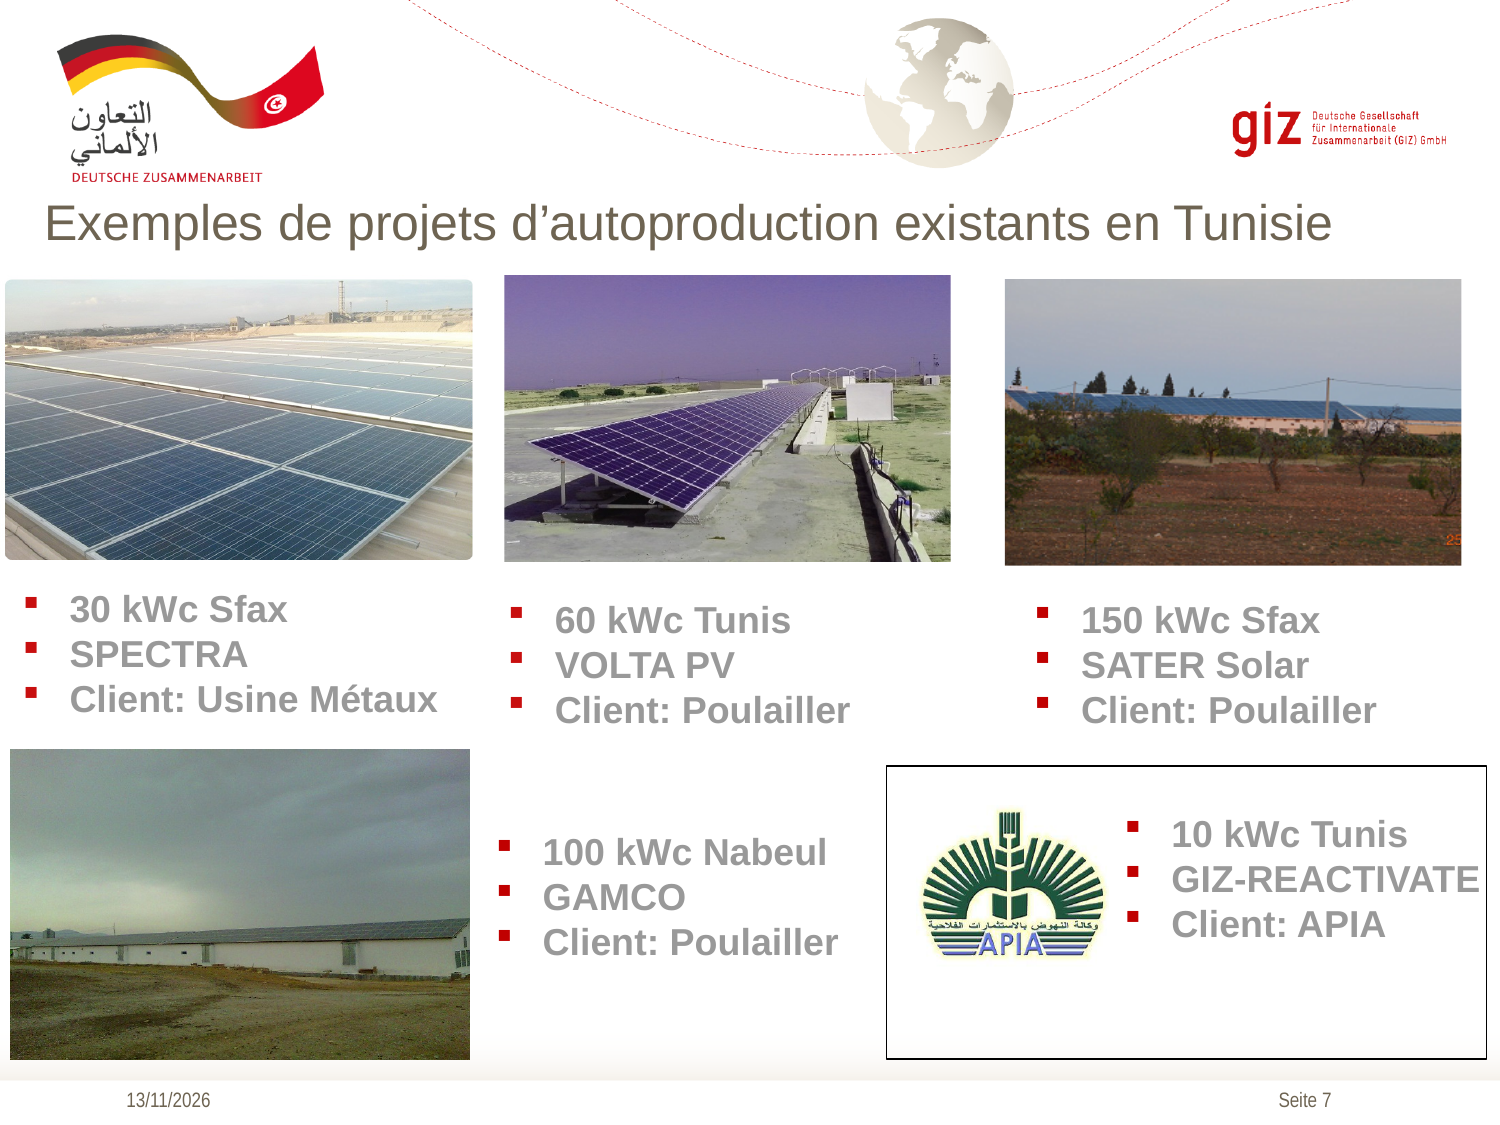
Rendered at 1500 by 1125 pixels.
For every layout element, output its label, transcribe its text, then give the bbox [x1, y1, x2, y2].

text_box 10 kWc Tunis GIZ-REACTIVATE Client: APIA [1487, 802, 1496, 997]
picture [0, 749, 1500, 1081]
text_box 150 kWc Sfax SATER Solar Client: Poulailler [1019, 588, 1393, 766]
title Exemples de projets d’autoproduction existants en Tunisie [29, 182, 1462, 285]
picture [1004, 278, 1462, 567]
picture [916, 805, 1109, 970]
text_box 30 kWc Sfax SPECTRA Client: Usine Métaux [7, 578, 464, 728]
picture [0, 0, 1500, 184]
text_box 100 kWc Nabeul GAMCO Client: Poulailler [481, 820, 854, 1016]
picture [0, 274, 475, 562]
text_box 60 kWc Tunis VOLTA PV Client: Poulailler [493, 588, 866, 738]
picture [503, 274, 951, 562]
text_box [886, 766, 1487, 1060]
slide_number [111, 1079, 325, 1121]
